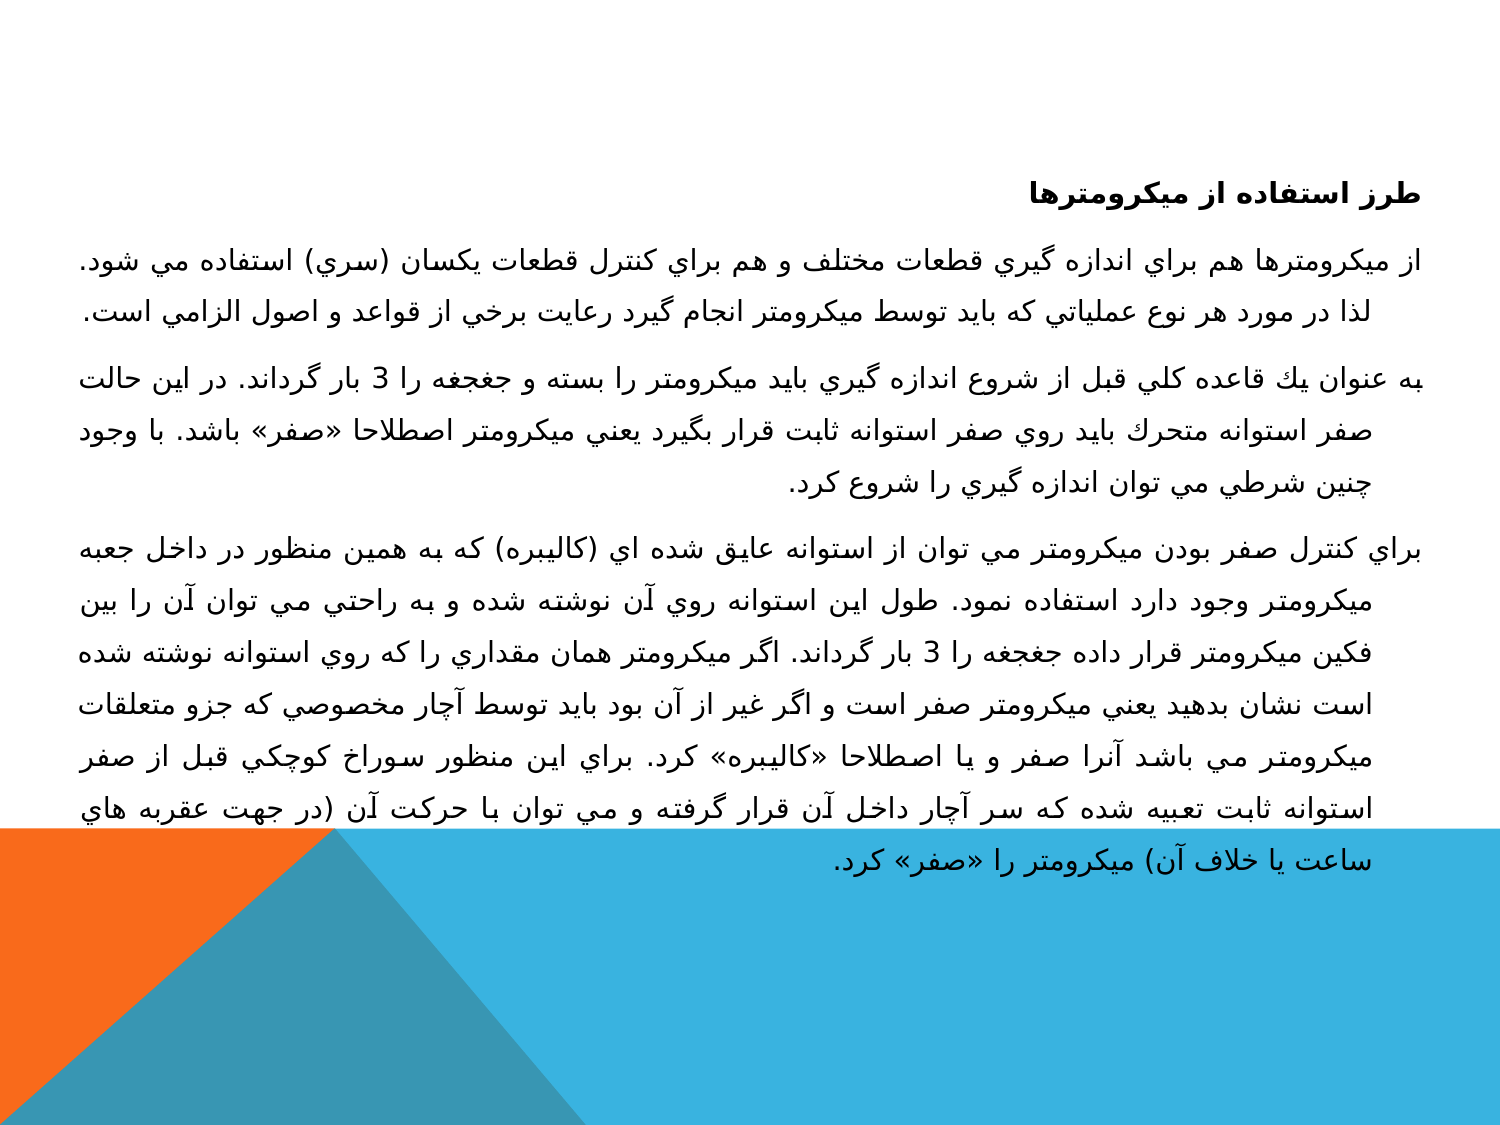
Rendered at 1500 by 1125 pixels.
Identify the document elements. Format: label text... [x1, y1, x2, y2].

list طرز استفاده از ميكرومترها از ميكرومترها هم براي اندازه گيري قطعات مختلف و هم براي كنترل قطعات يكسان (سري) استفاده مي شود. لذا در مورد هر نوع عملياتي كه بايد توسط ميكرومتر انجام گيرد رعايت برخي از قواعد و اصول الزامي است. به عنوان يك قاعده كلي قبل از شروع اندازه گيري بايد ميكرومتر را بسته و جغجغه را 3 بار گرداند. در اين حالت صفر استوانه متحرك بايد روي صفر استوانه ثابت قرار بگيرد يعني ميكرومتر اصطلاحا «صفر» باشد. با وجود چنين شرطي مي توان اندازه گيري را شروع كرد. براي كنترل صفر بودن ميكرومتر مي توان از استوانه عايق شده اي (كاليبره) كه به همين منظور در داخل جعبه ميكرومتر وجود دارد استفاده نمود. طول اين استوانه روي آن نوشته شده و به راحتي مي توان آن را بين فكين ميكرومتر قرار داده جغجغه را 3 بار گرداند. اگر ميكرومتر همان مقداري را كه روي استوانه نوشته شده است نشان بدهيد يعني ميكرومتر صفر است و اگر غير از آن بود بايد توسط آچار مخصوصي كه جزو متعلقات ميكرومتر مي باشد آنرا صفر و يا اصطلاحا «كاليبره» كرد. براي اين منظور سوراخ كوچكي قبل از صفر استوانه ثابت تعبيه شده كه سر آچار داخل آن قرار گرفته و مي توان با حركت آن (در جهت عقربه هاي ساعت يا خلاف آن) ميكرومتر را «صفر» كرد. [62, 149, 1438, 925]
